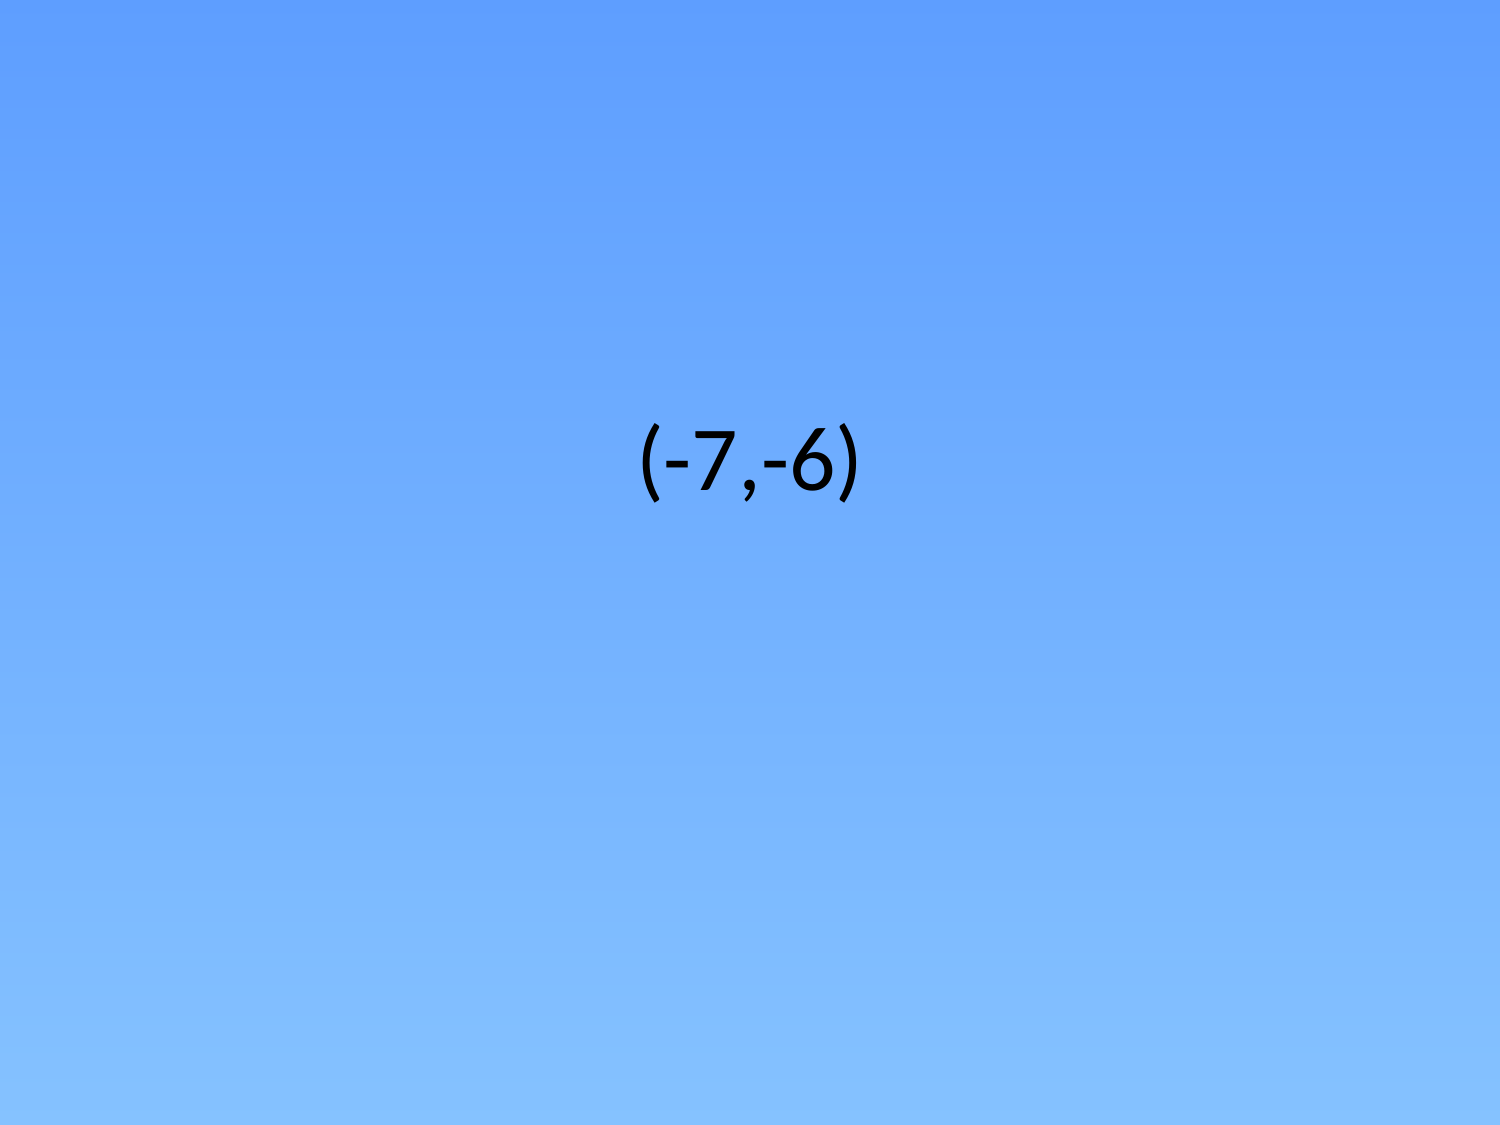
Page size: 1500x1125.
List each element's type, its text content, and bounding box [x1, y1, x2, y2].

title (-7,-6) [74, 44, 1426, 863]
